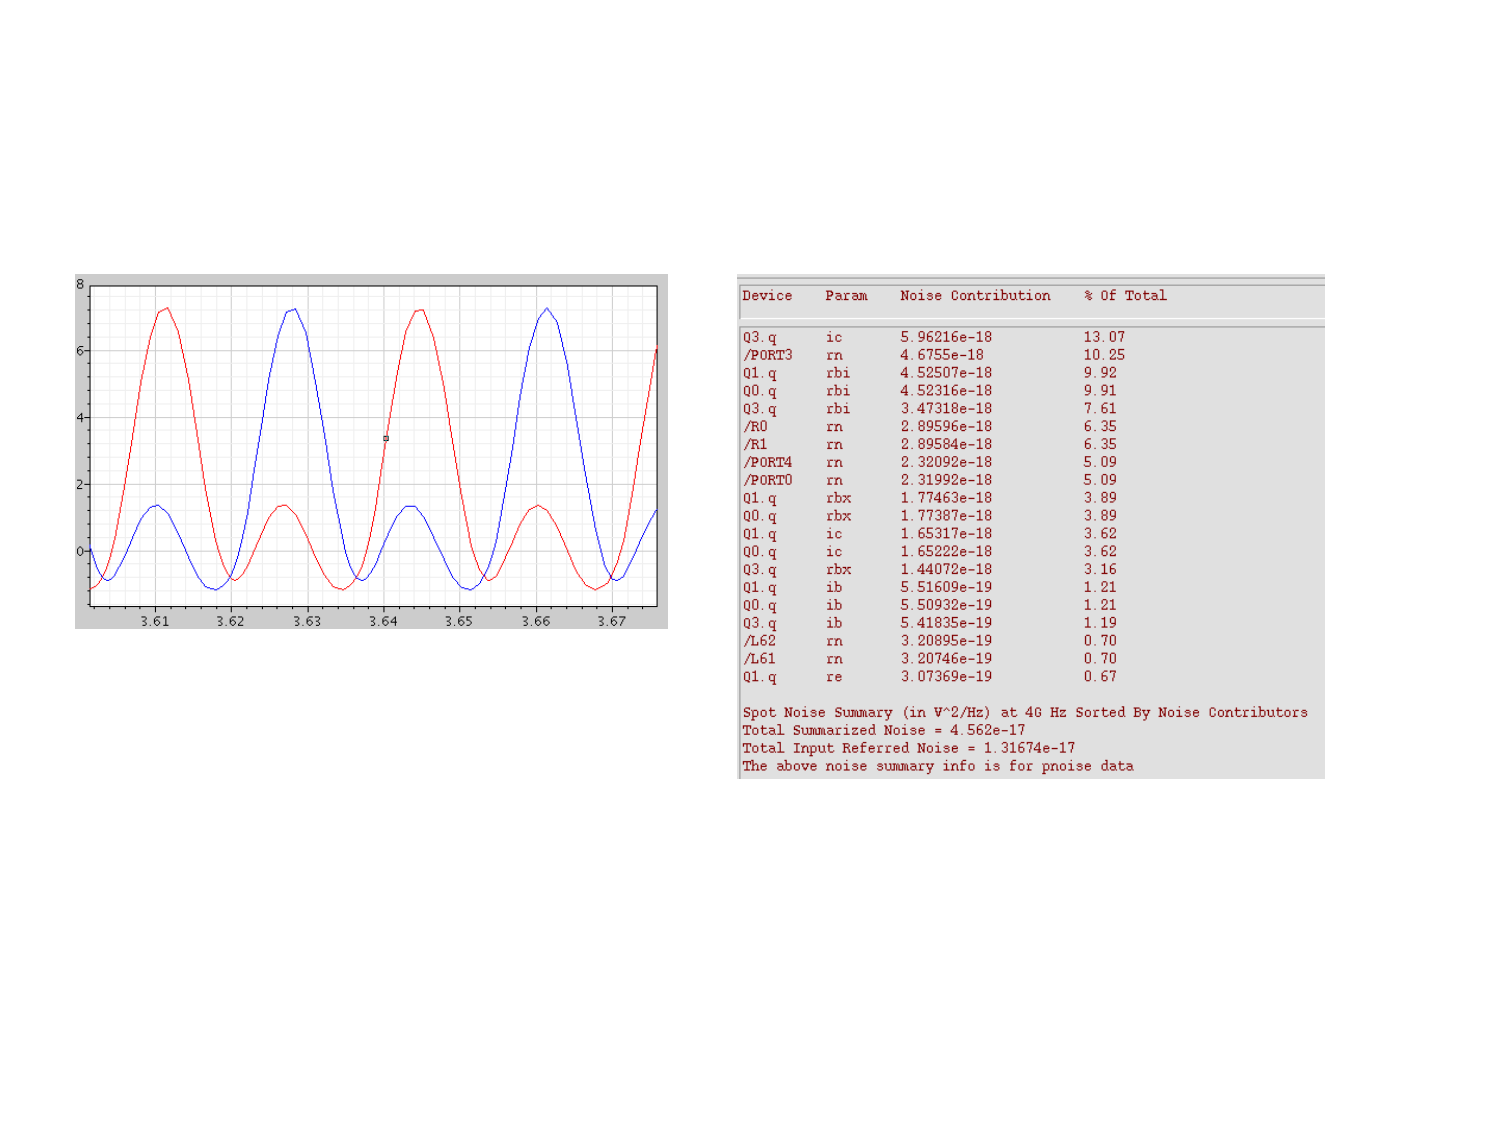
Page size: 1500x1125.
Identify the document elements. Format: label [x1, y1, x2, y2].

picture [737, 274, 1326, 779]
picture [74, 274, 669, 629]
